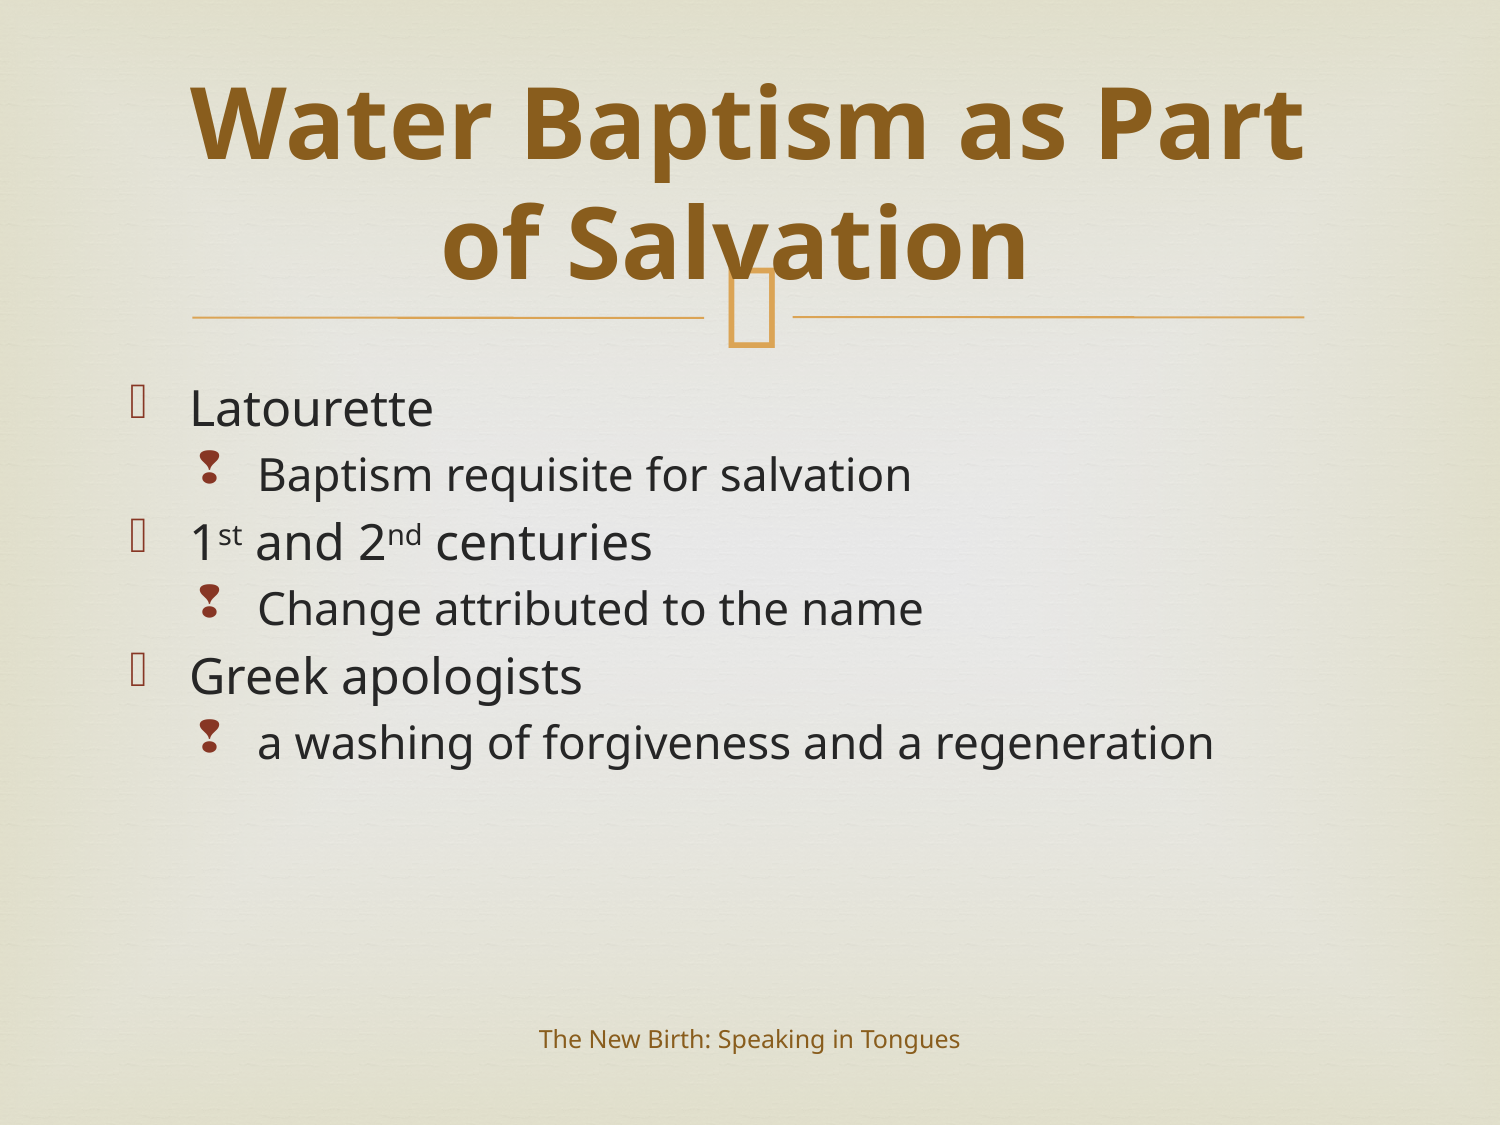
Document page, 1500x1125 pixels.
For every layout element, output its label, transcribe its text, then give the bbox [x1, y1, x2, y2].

title Water Baptism as Part of Salvation [112, 93, 1386, 267]
list Latourette Baptism requisite for salvation 1st and 2nd centuries Change attributed to the name Greek apologists a washing of forgiveness and a regeneration [114, 368, 1386, 1005]
footer The New Birth: Speaking in Tongues [512, 1010, 988, 1071]
